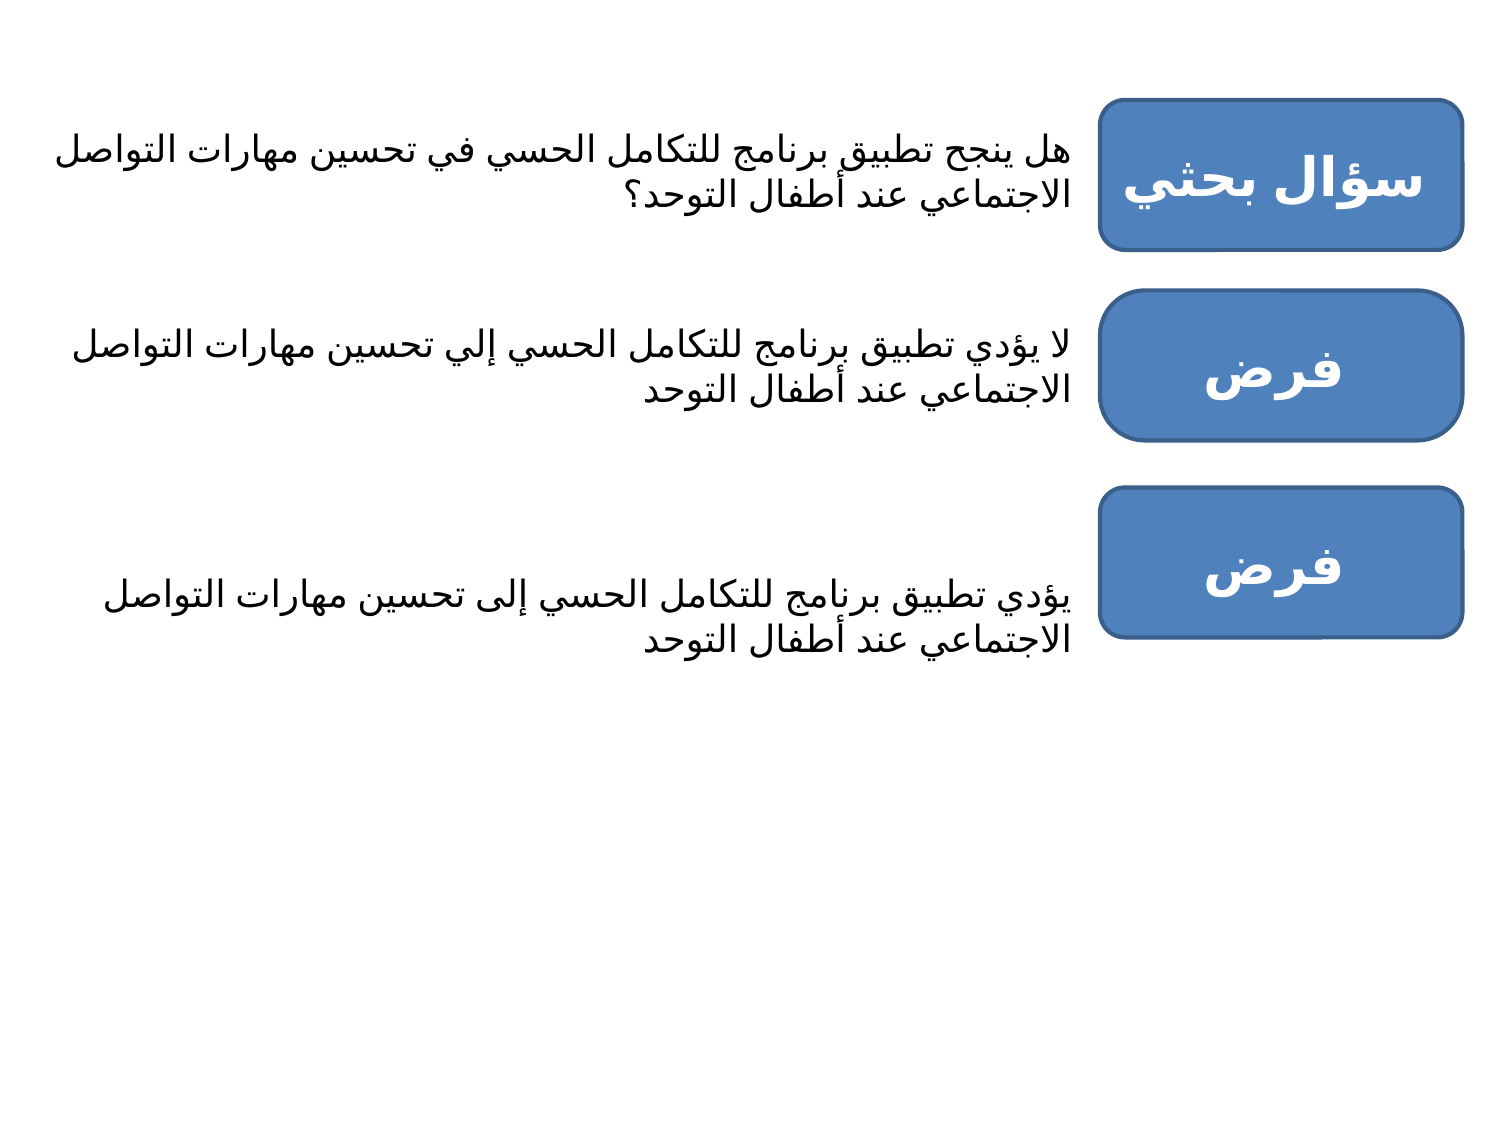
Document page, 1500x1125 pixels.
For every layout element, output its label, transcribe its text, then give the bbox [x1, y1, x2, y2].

text_box لا يؤدي تطبيق برنامج للتكامل الحسي إلي تحسين مهارات التواصل الاجتماعي عند أطفال التوحد [37, 312, 1088, 418]
text_box يؤدي تطبيق برنامج للتكامل الحسي إلى تحسين مهارات التواصل الاجتماعي عند أطفال التوحد [37, 562, 1088, 668]
text_box هل ينجح تطبيق برنامج للتكامل الحسي في تحسين مهارات التواصل الاجتماعي عند أطفال التوحد؟ [37, 118, 1088, 223]
text_box فرض [1097, 288, 1465, 443]
text_box فرض [1097, 485, 1465, 640]
text_box سؤال بحثي [1097, 97, 1465, 253]
